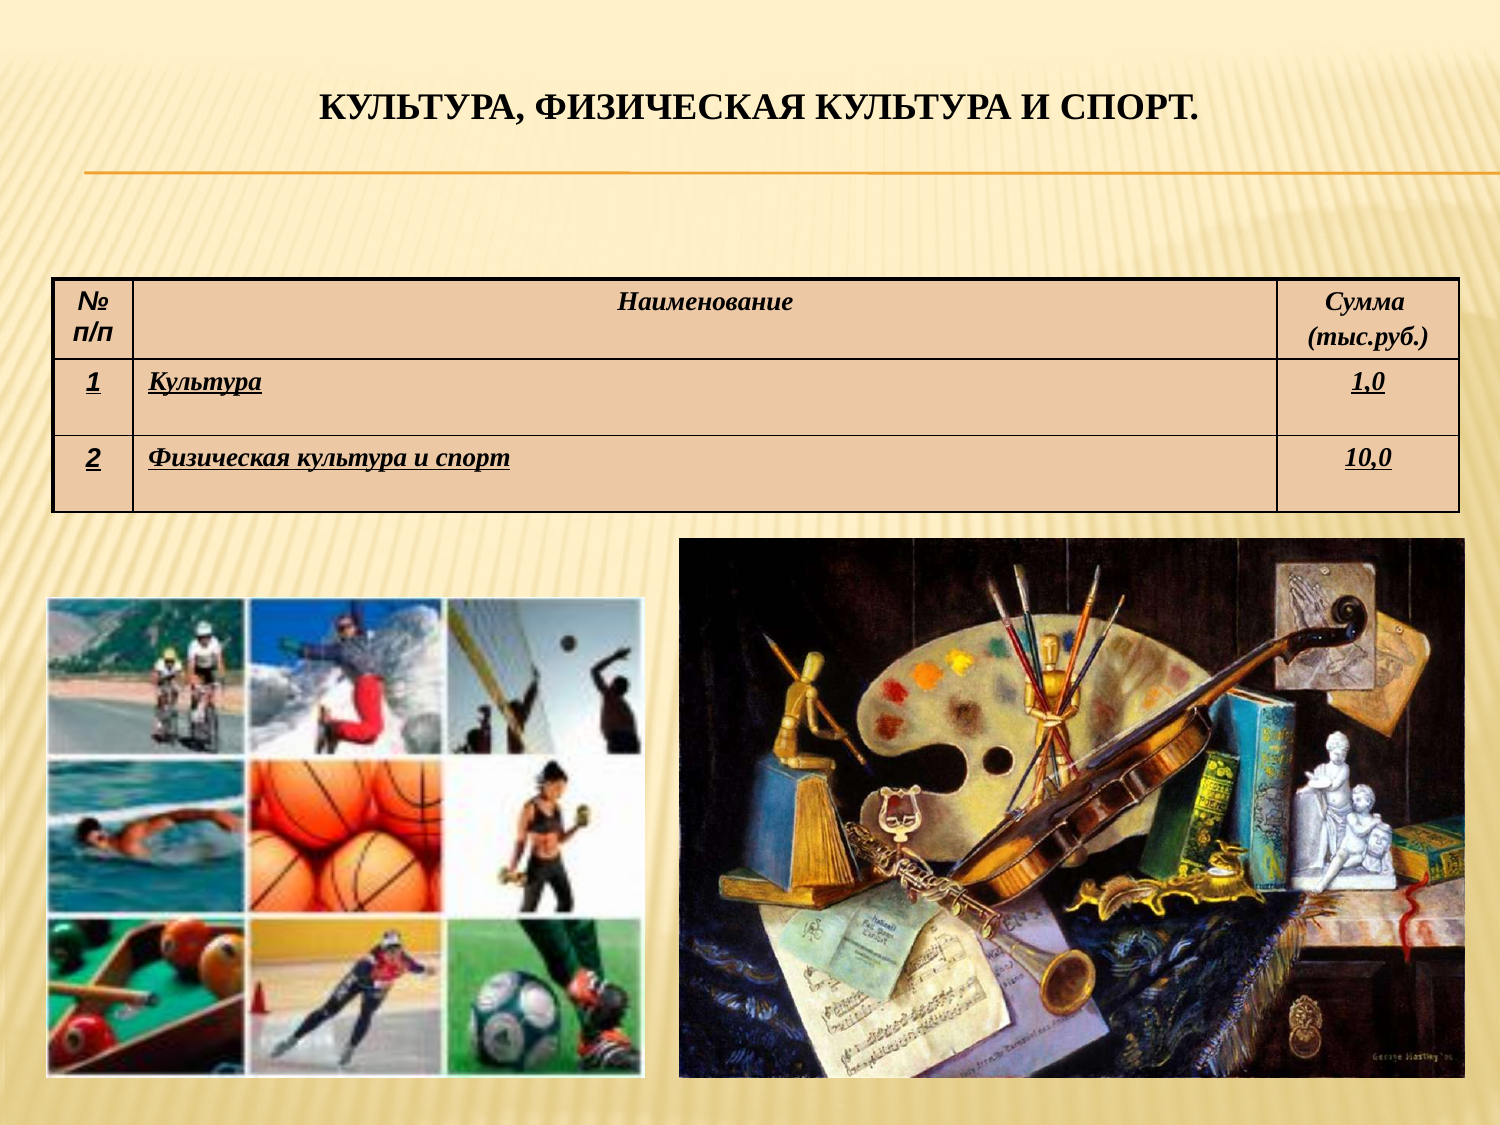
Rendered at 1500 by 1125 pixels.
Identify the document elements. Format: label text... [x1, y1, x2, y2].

picture [679, 538, 1466, 1079]
picture [46, 597, 645, 1079]
table_cell Физическая культура и спорт [134, 436, 1276, 511]
title Культура, физическая культура и спорт. [46, 35, 1472, 174]
table_cell 1,0 [1278, 360, 1458, 435]
table_header Наименование [134, 281, 1276, 358]
table_header Сумма (тыс.руб.) [1278, 281, 1458, 358]
table_cell 1 [55, 360, 132, 435]
table_cell 10,0 [1278, 436, 1458, 511]
table_cell 2 [55, 436, 132, 511]
table_header № п/п [55, 281, 132, 358]
table_cell Культура [134, 360, 1276, 435]
